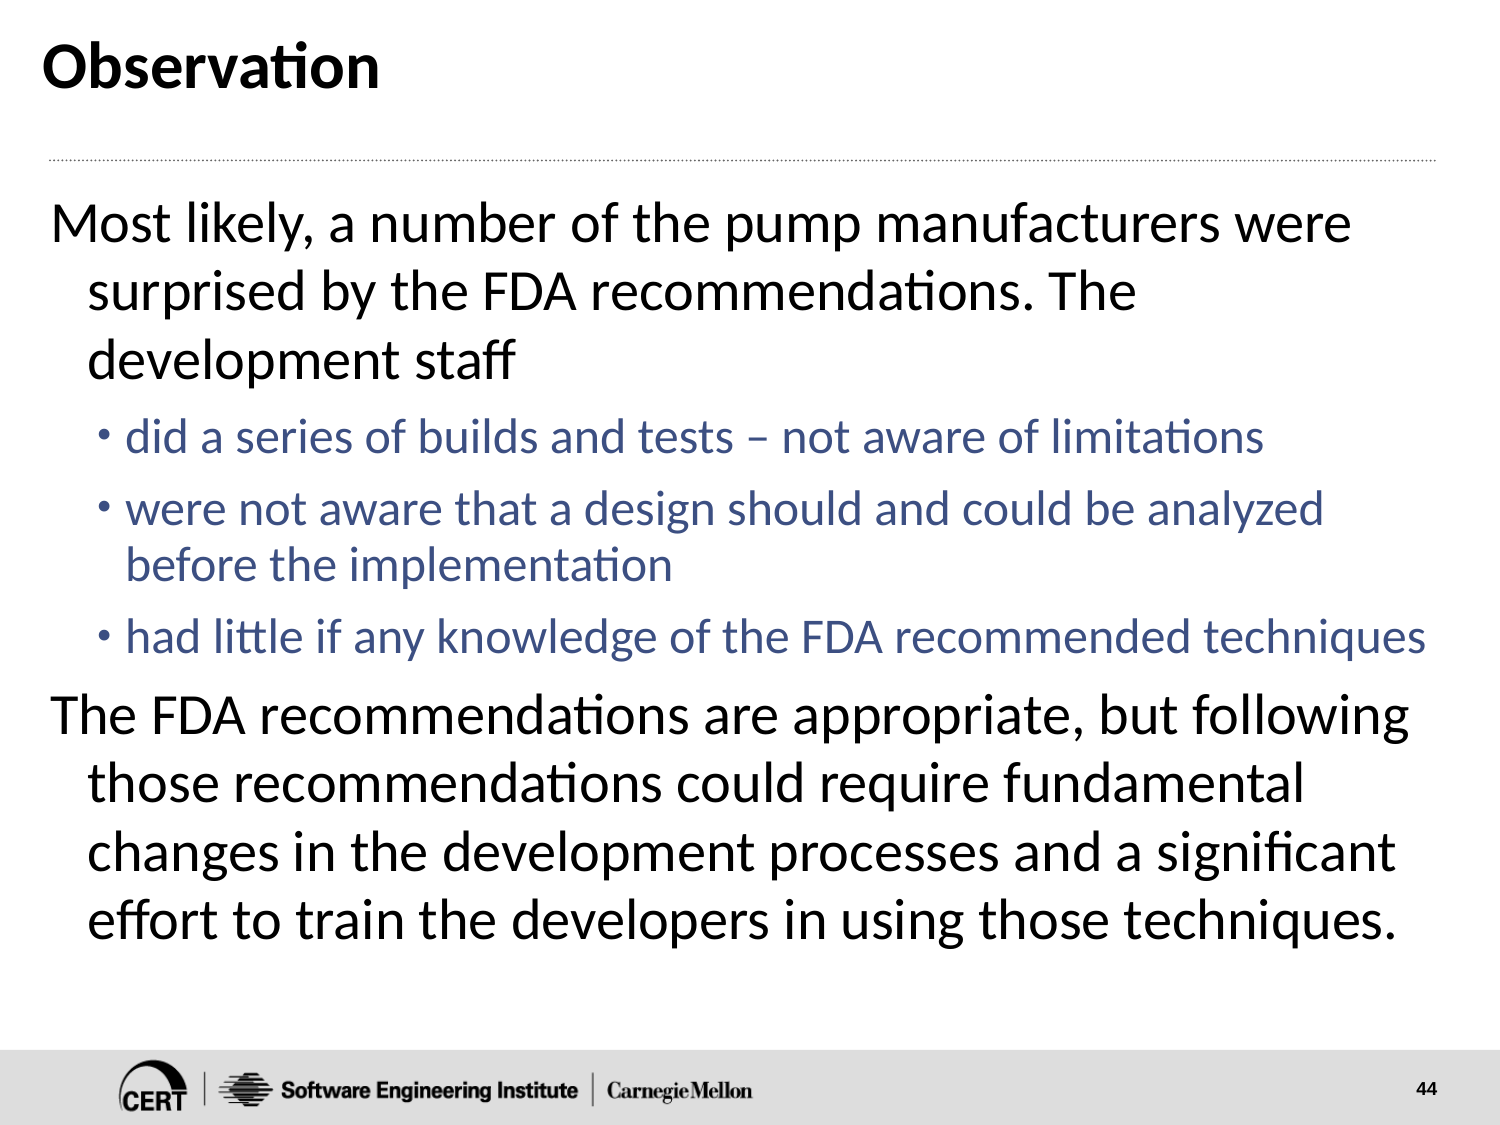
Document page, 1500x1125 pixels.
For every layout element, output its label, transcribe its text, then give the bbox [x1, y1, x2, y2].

list Most likely, a number of the pump manufacturers were surprised by the FDA recommendations. The development staff did a series of builds and tests – not aware of limitations were not aware that a design should and could be analyzed before the implementation had little if any knowledge of the FDA recommended techniques The FDA recommendations are appropriate, but following those recommendations could require fundamental changes in the development processes and a significant effort to train the developers in using those techniques. [49, 187, 1438, 1001]
picture [102, 1056, 765, 1117]
title Observation [42, 37, 1434, 155]
